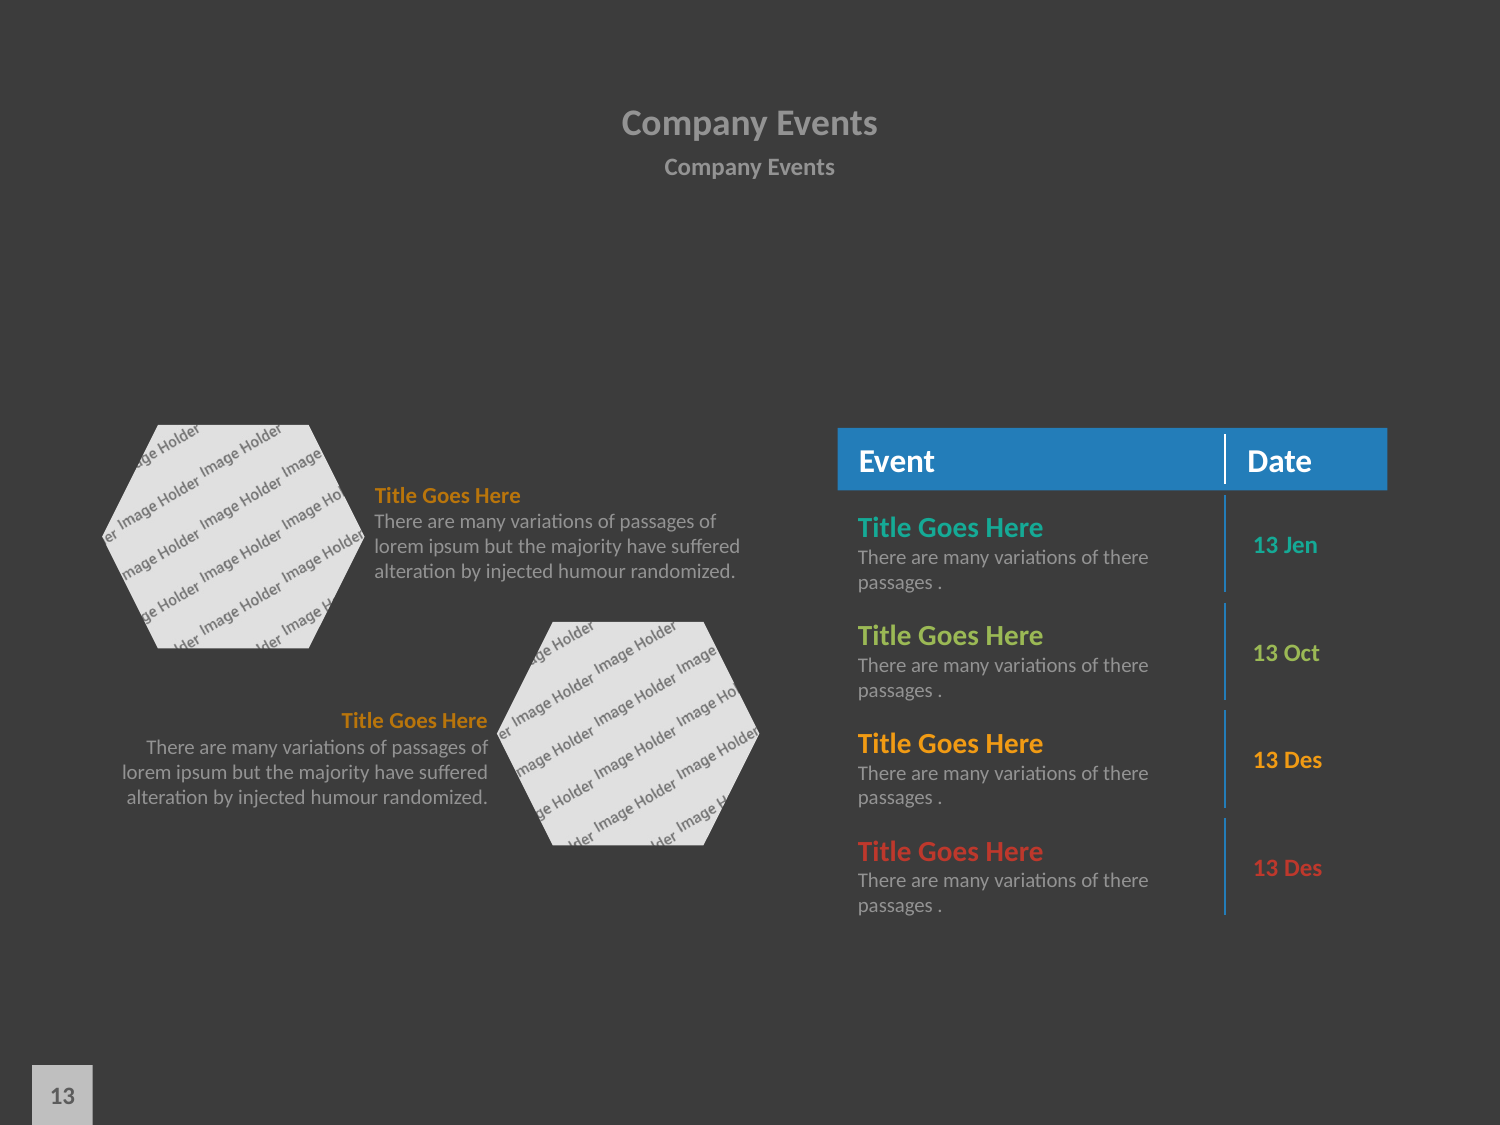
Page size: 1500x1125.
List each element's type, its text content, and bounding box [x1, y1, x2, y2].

text_box There are many variations of passages of lorem ipsum but the majority have suffered alteration by injected humour randomized. [109, 733, 489, 809]
text_box Title Goes Here [341, 705, 488, 734]
picture [496, 621, 760, 846]
text_box 13 Des [1238, 843, 1338, 889]
text_box Title Goes Here There are many variations of there passages . [843, 609, 1172, 709]
text_box Date [1232, 431, 1328, 486]
text_box Title Goes Here There are many variations of there passages . [843, 716, 1172, 817]
text_box 13 Des [1238, 736, 1338, 781]
text_box Title Goes Here There are many variations of there passages . [843, 824, 1172, 925]
text_box [837, 427, 1388, 491]
text_box 13 Jen [1238, 520, 1334, 566]
text_box Event [844, 431, 951, 486]
text_box Title Goes Here [374, 480, 522, 508]
title Company Events [287, 91, 1213, 150]
text_box 13 Oct [1237, 628, 1336, 674]
picture [101, 424, 365, 649]
text_box There are many variations of passages of lorem ipsum but the majority have suffered alteration by injected humour randomized. [374, 508, 763, 584]
list Company Events [412, 149, 1088, 183]
text_box Title Goes Here There are many variations of there passages . [843, 501, 1172, 602]
